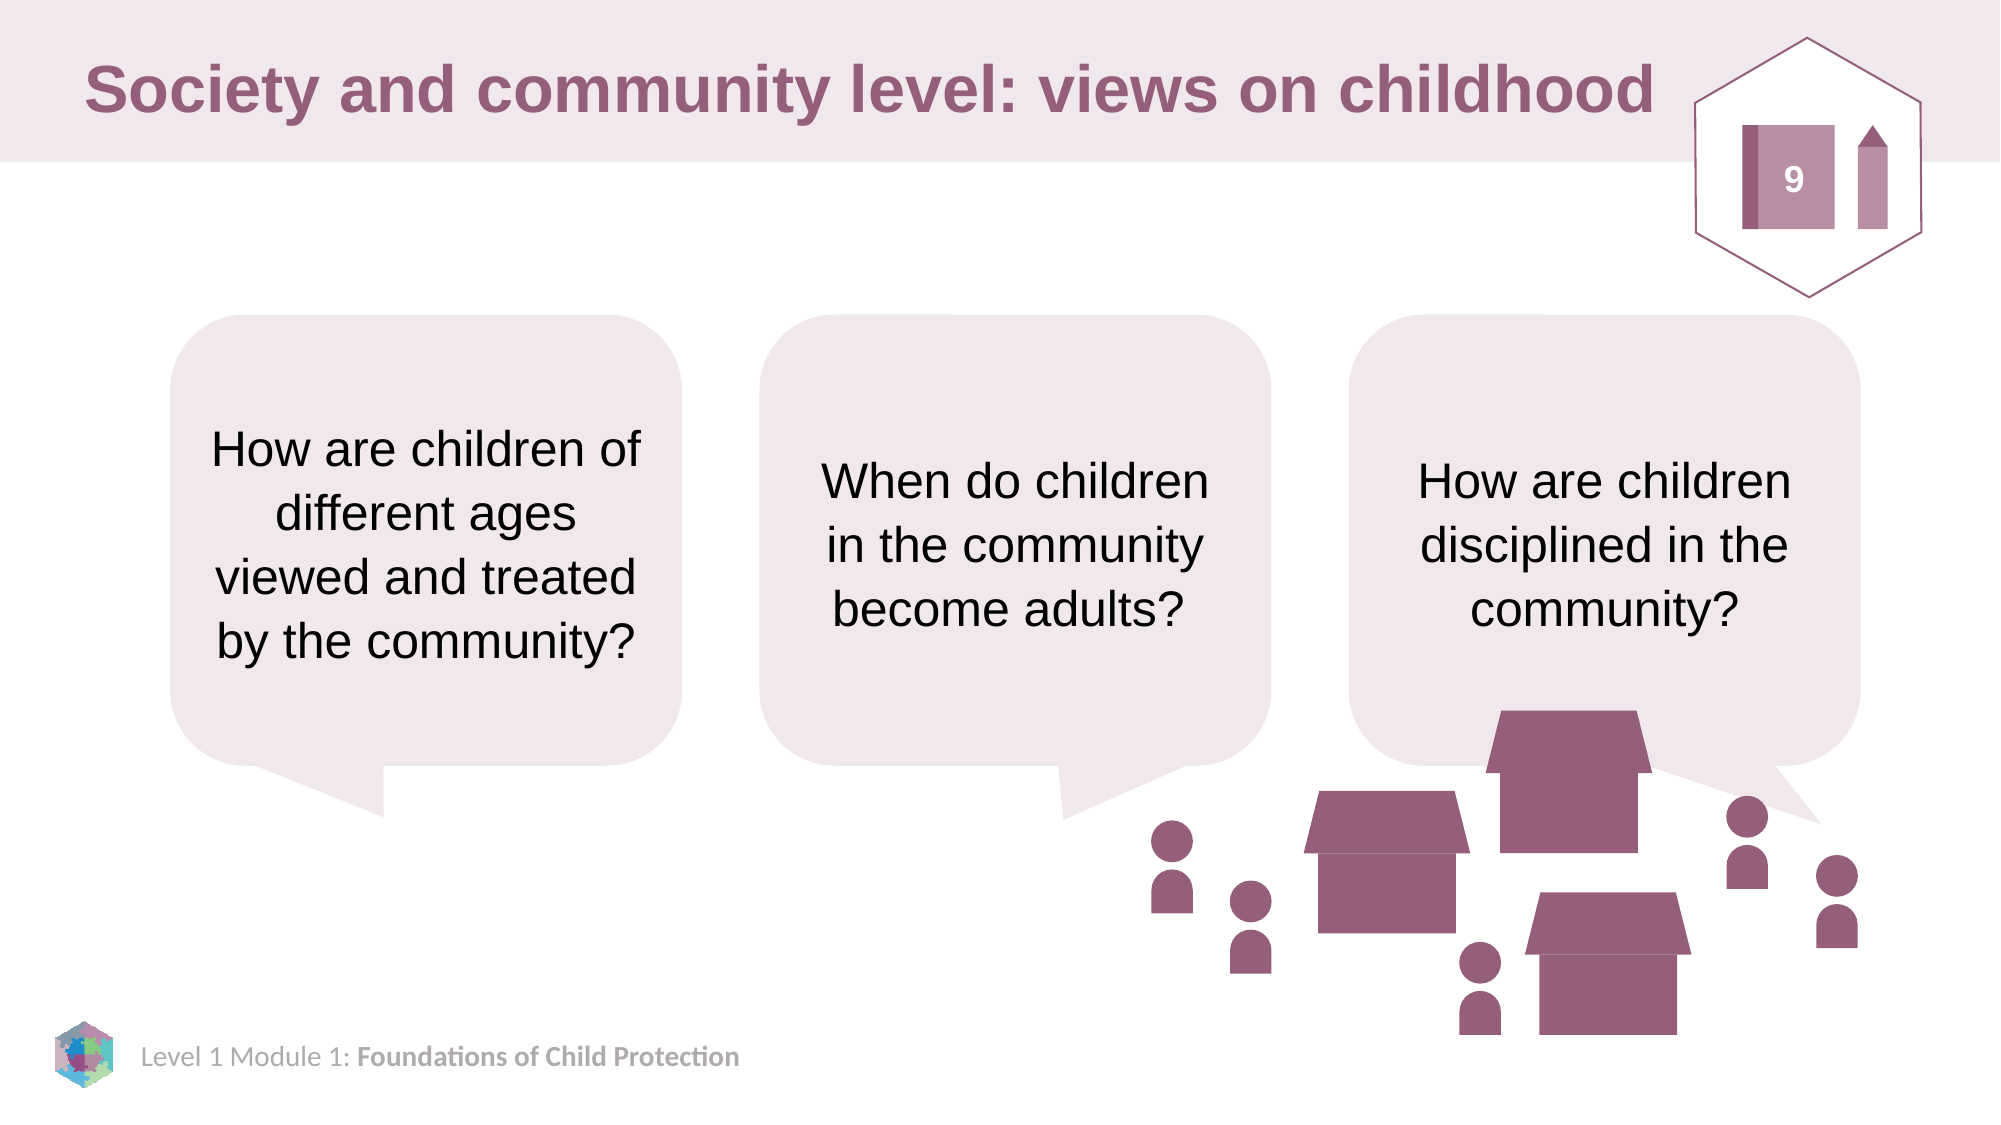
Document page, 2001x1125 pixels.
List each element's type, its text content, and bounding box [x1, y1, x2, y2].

text_box When do children in the community become adults? [758, 313, 1273, 822]
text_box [1677, 55, 1939, 280]
text_box How are children of different ages viewed and treated by the community? [169, 313, 684, 819]
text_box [1150, 710, 1858, 1035]
picture [55, 1021, 113, 1088]
title Society and community level: views on childhood [69, 19, 1795, 163]
text_box How are children disciplined in the community? [1347, 313, 1862, 714]
